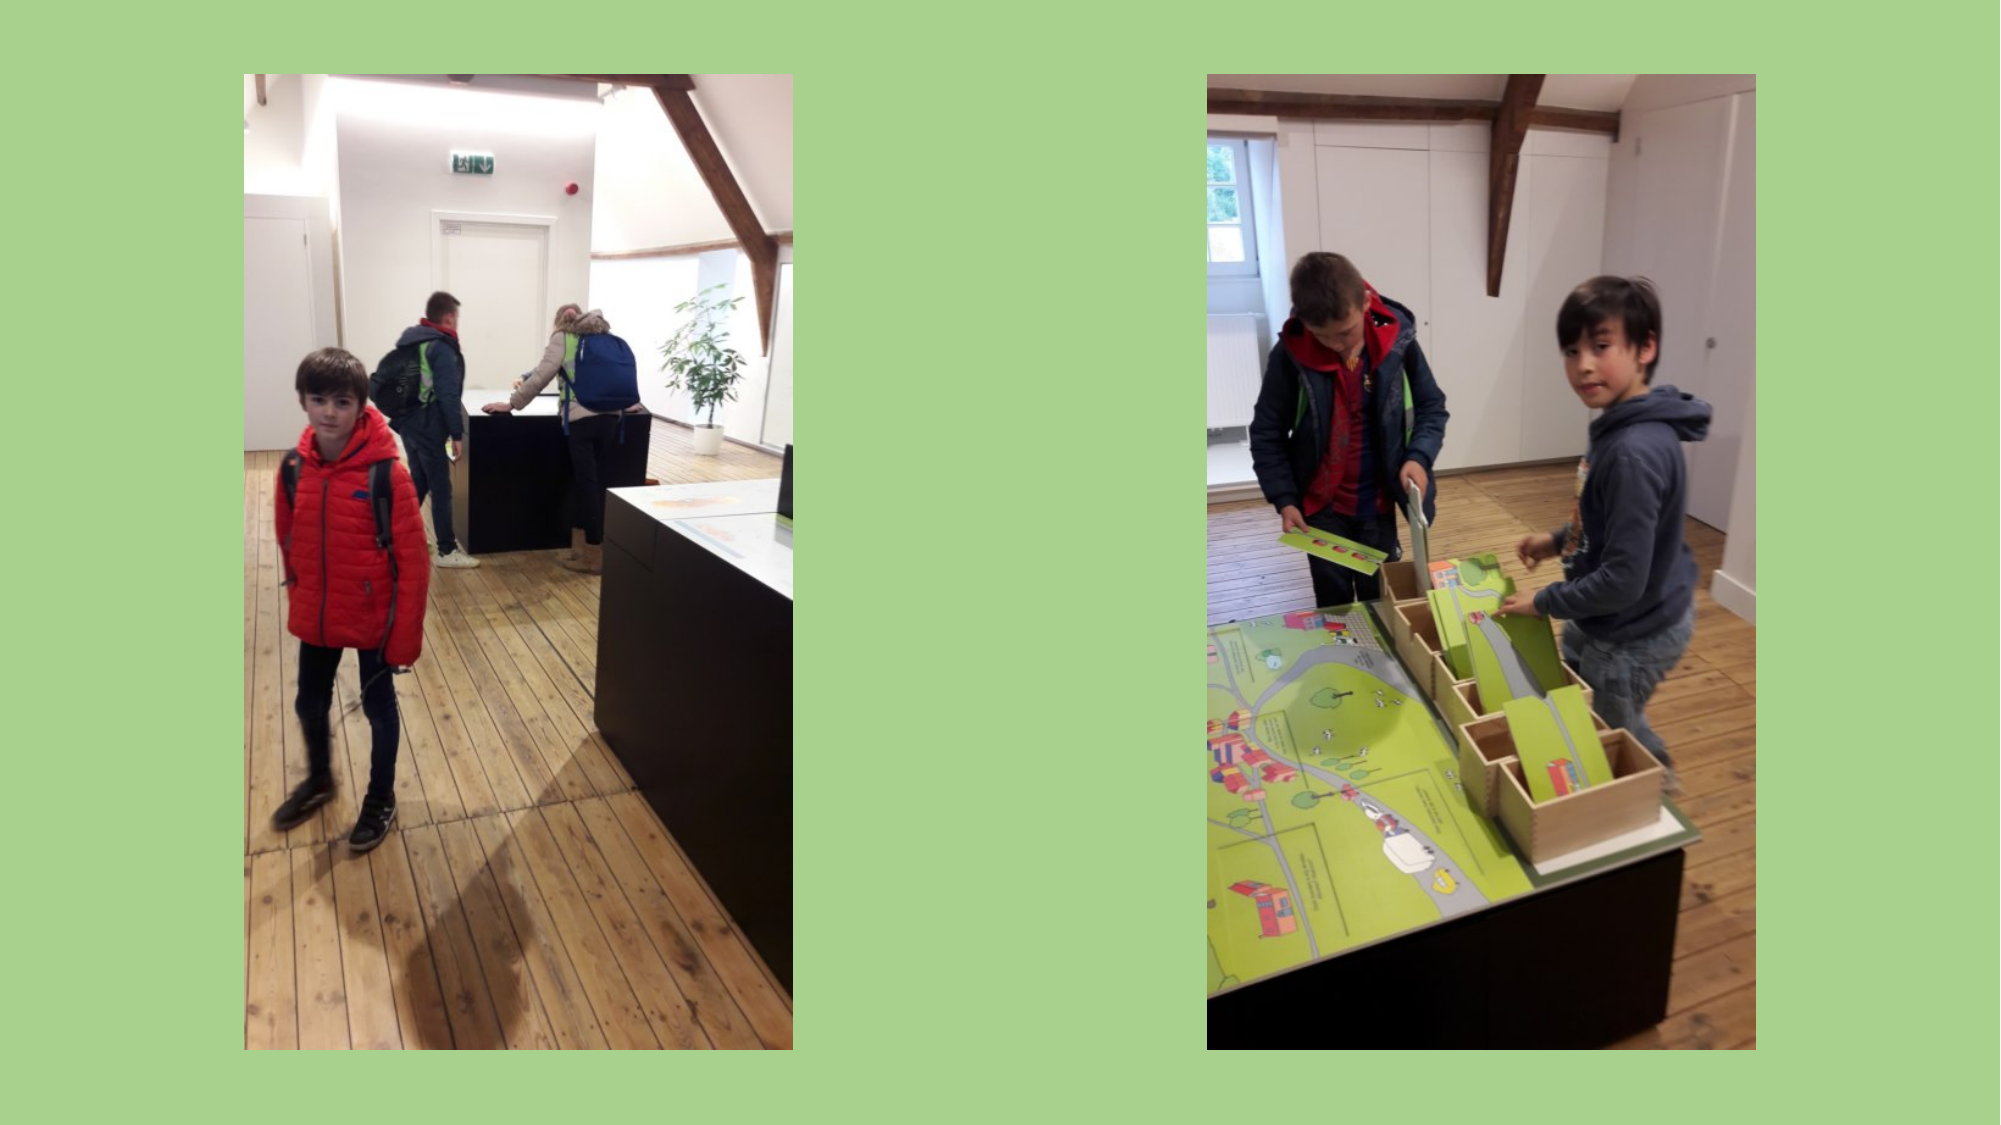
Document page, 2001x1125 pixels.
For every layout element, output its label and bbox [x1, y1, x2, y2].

picture [244, 74, 793, 1050]
picture [1206, 74, 1756, 1050]
